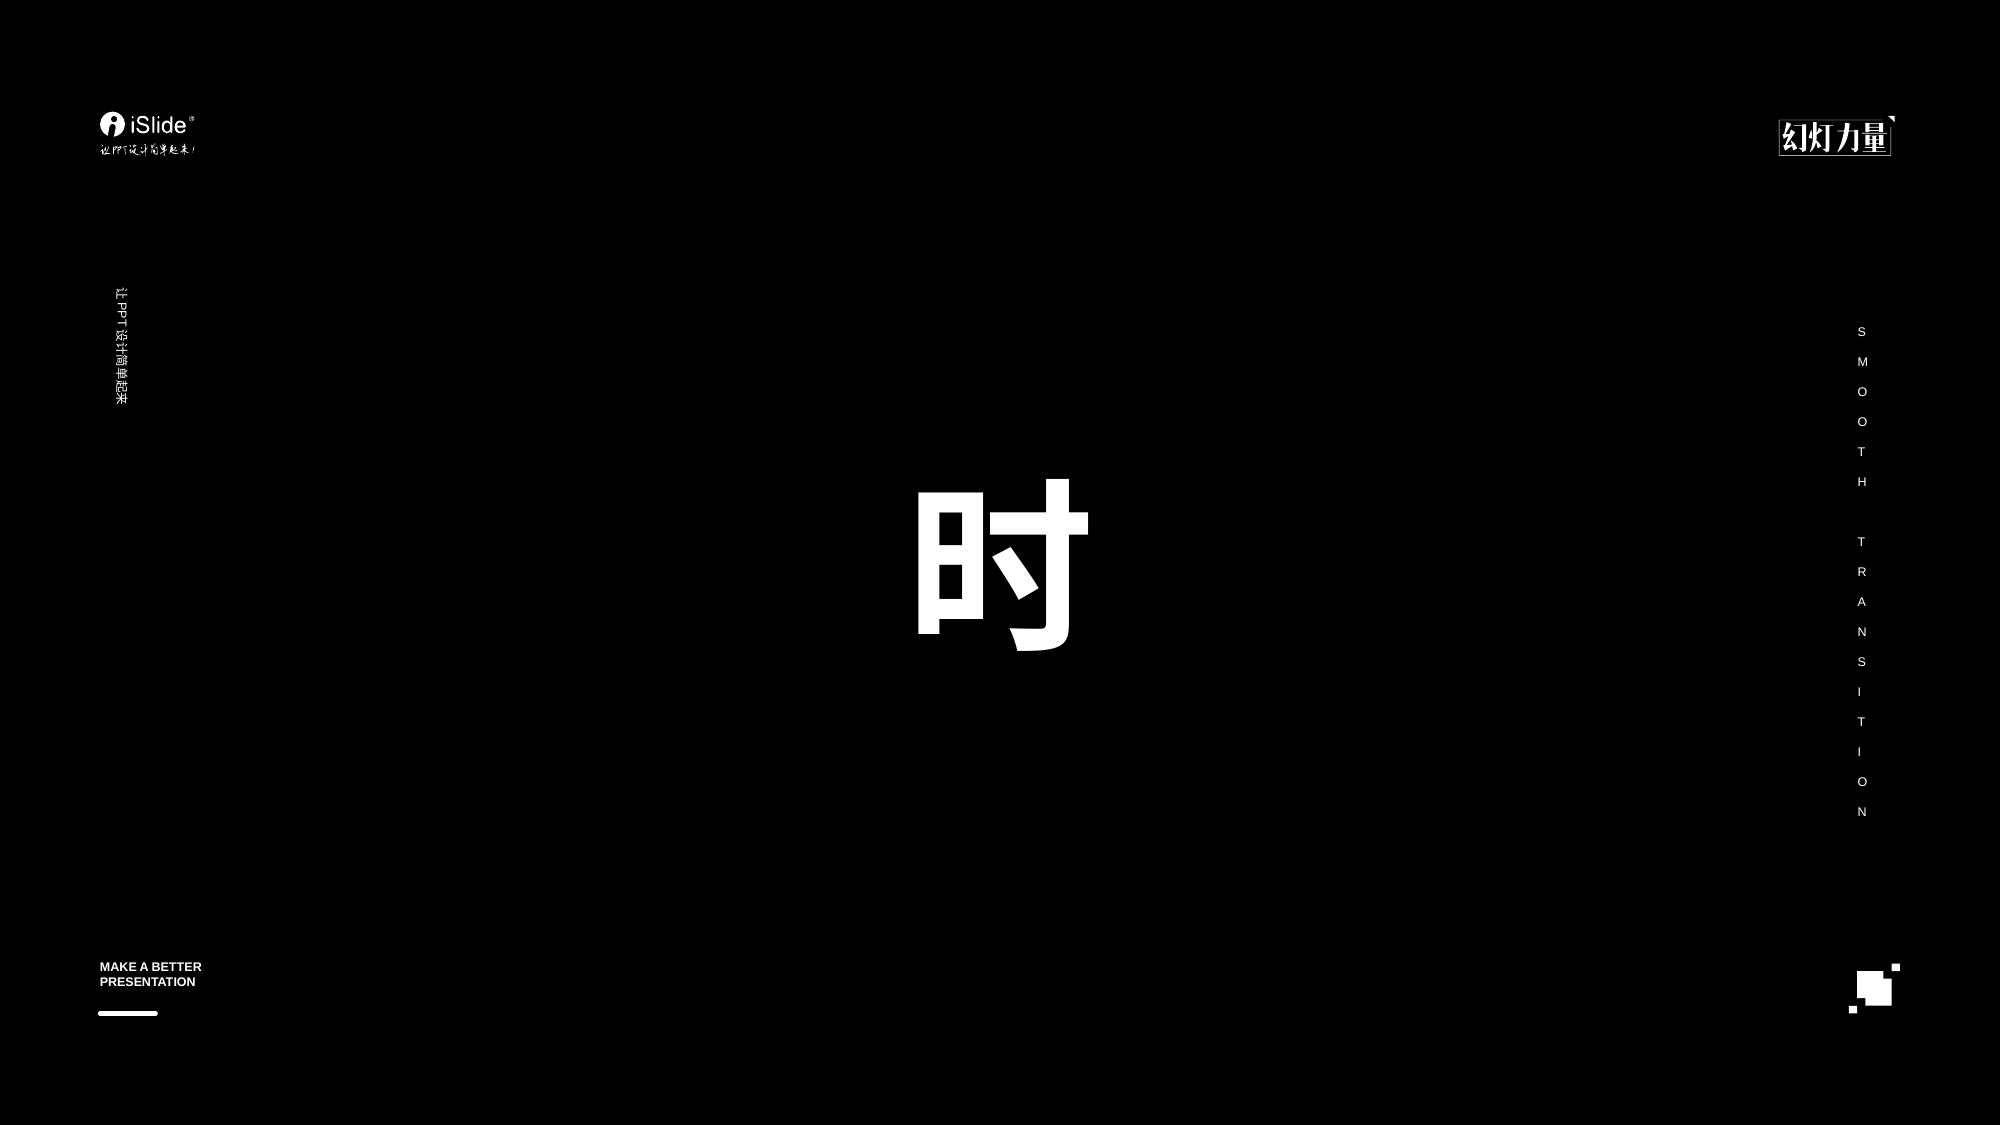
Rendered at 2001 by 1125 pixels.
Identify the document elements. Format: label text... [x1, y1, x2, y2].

text_box 时 [211, 405, 1788, 719]
